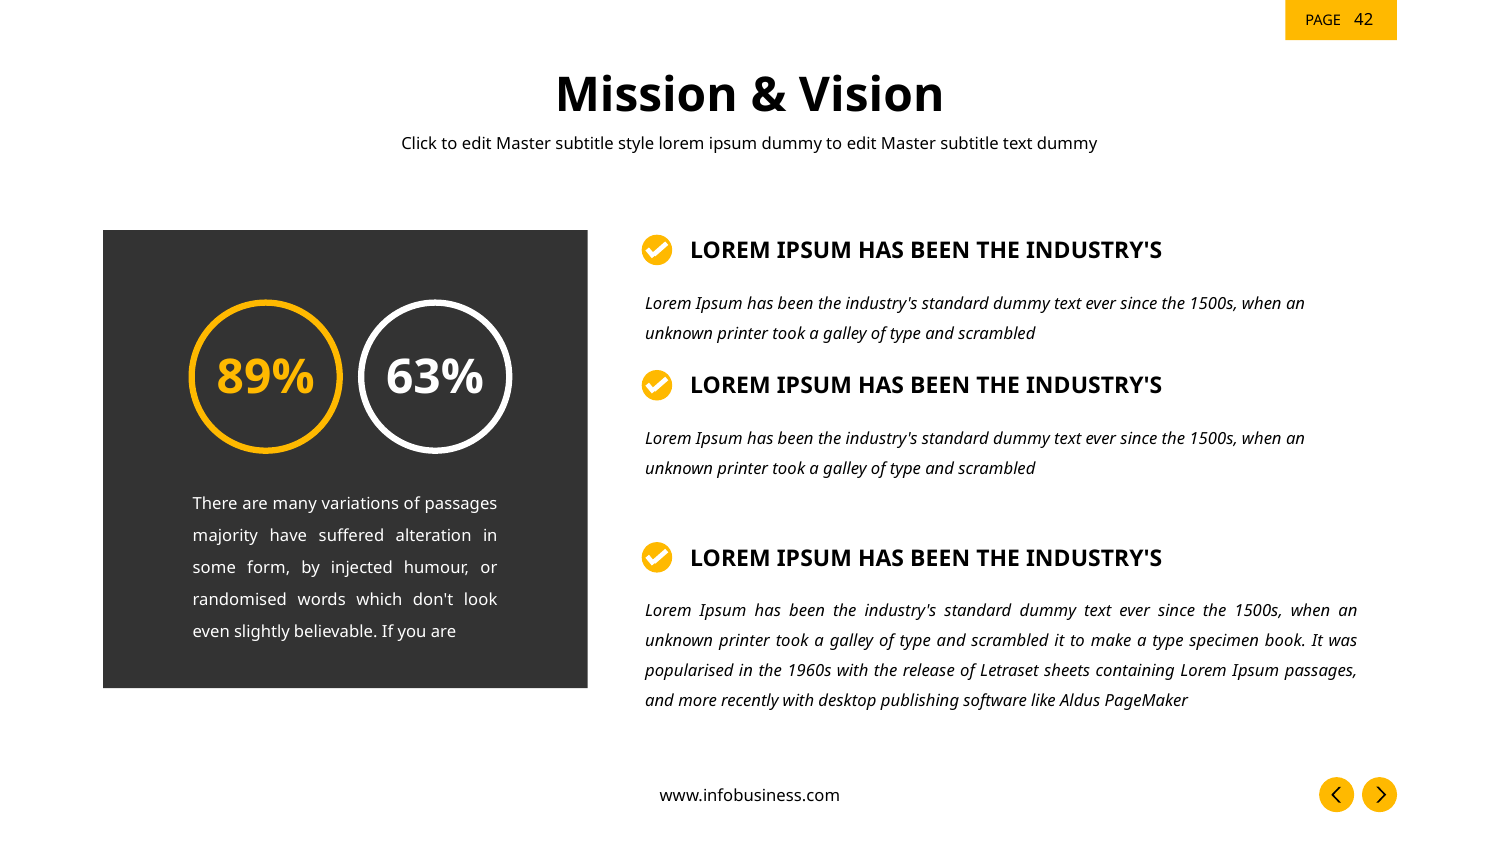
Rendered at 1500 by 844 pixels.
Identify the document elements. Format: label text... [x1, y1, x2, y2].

footer www.infobusiness.com [630, 772, 870, 818]
title Mission & Vision [103, 58, 1397, 134]
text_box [633, 229, 1371, 689]
slide_number ‹#› [1342, 8, 1401, 32]
picture [102, 229, 588, 689]
subtitle Click to edit Master subtitle style lorem ipsum dummy to edit Master subtitle text dummy [103, 134, 1397, 153]
